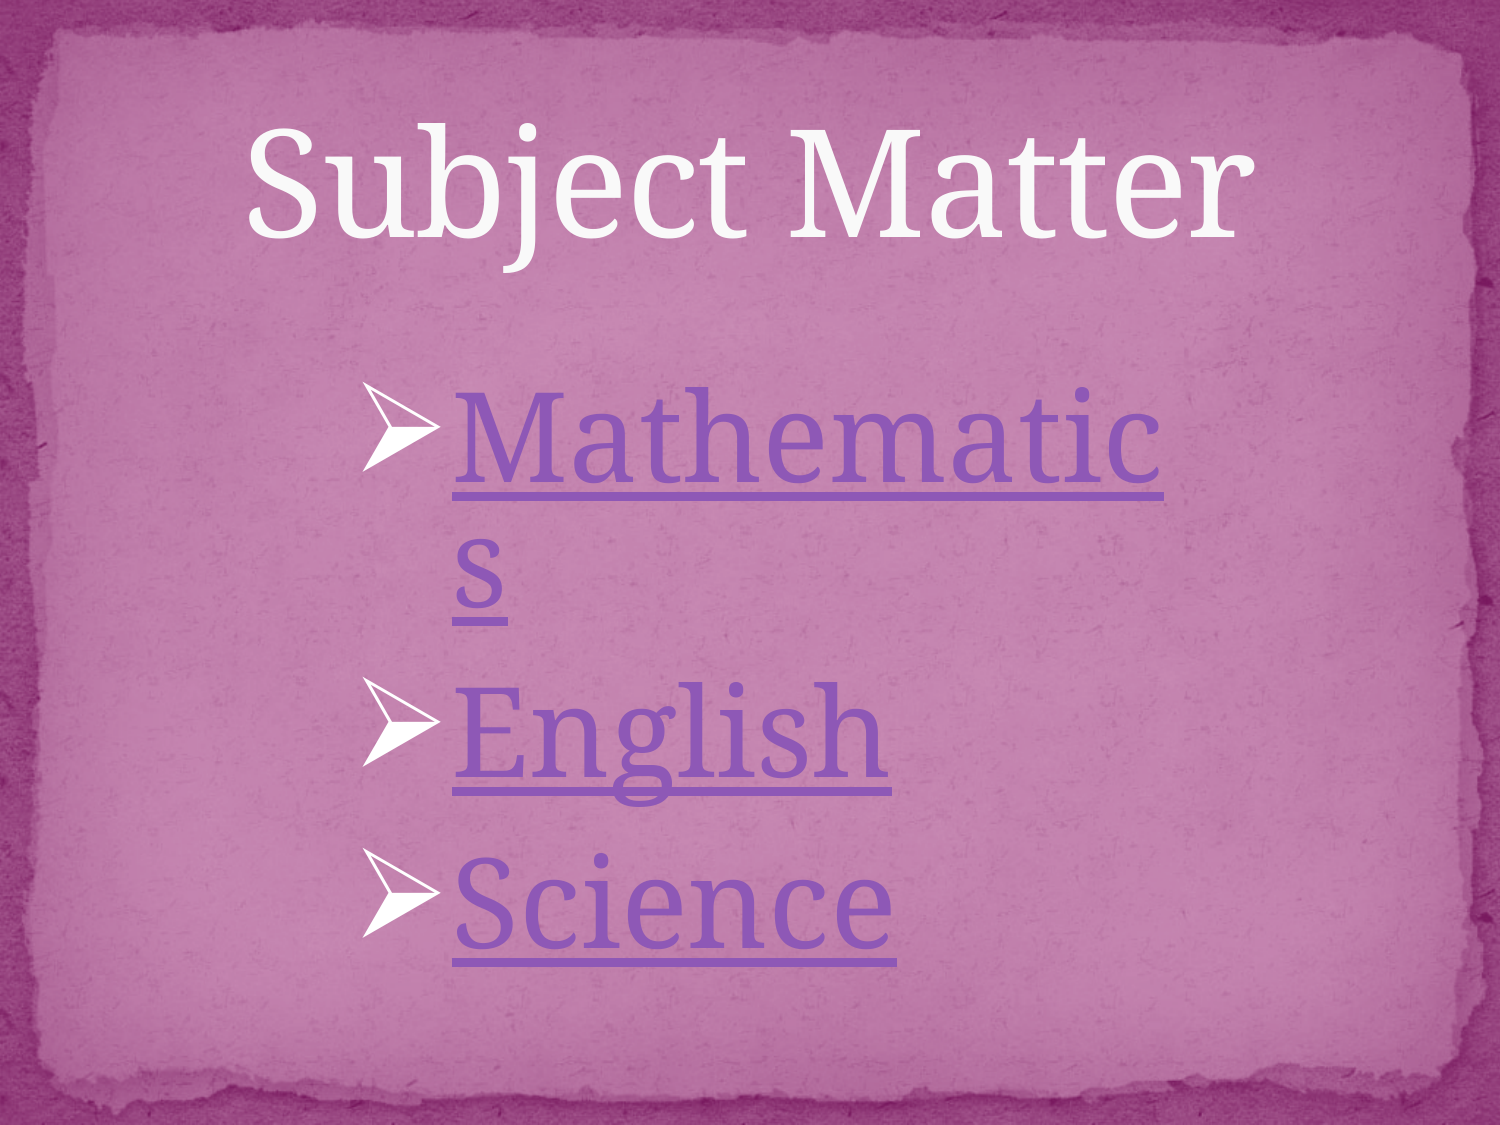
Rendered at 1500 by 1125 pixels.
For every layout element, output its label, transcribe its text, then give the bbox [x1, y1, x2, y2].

text_box Mathematics English Science [337, 350, 1200, 877]
title Subject Matter [74, 24, 1425, 275]
